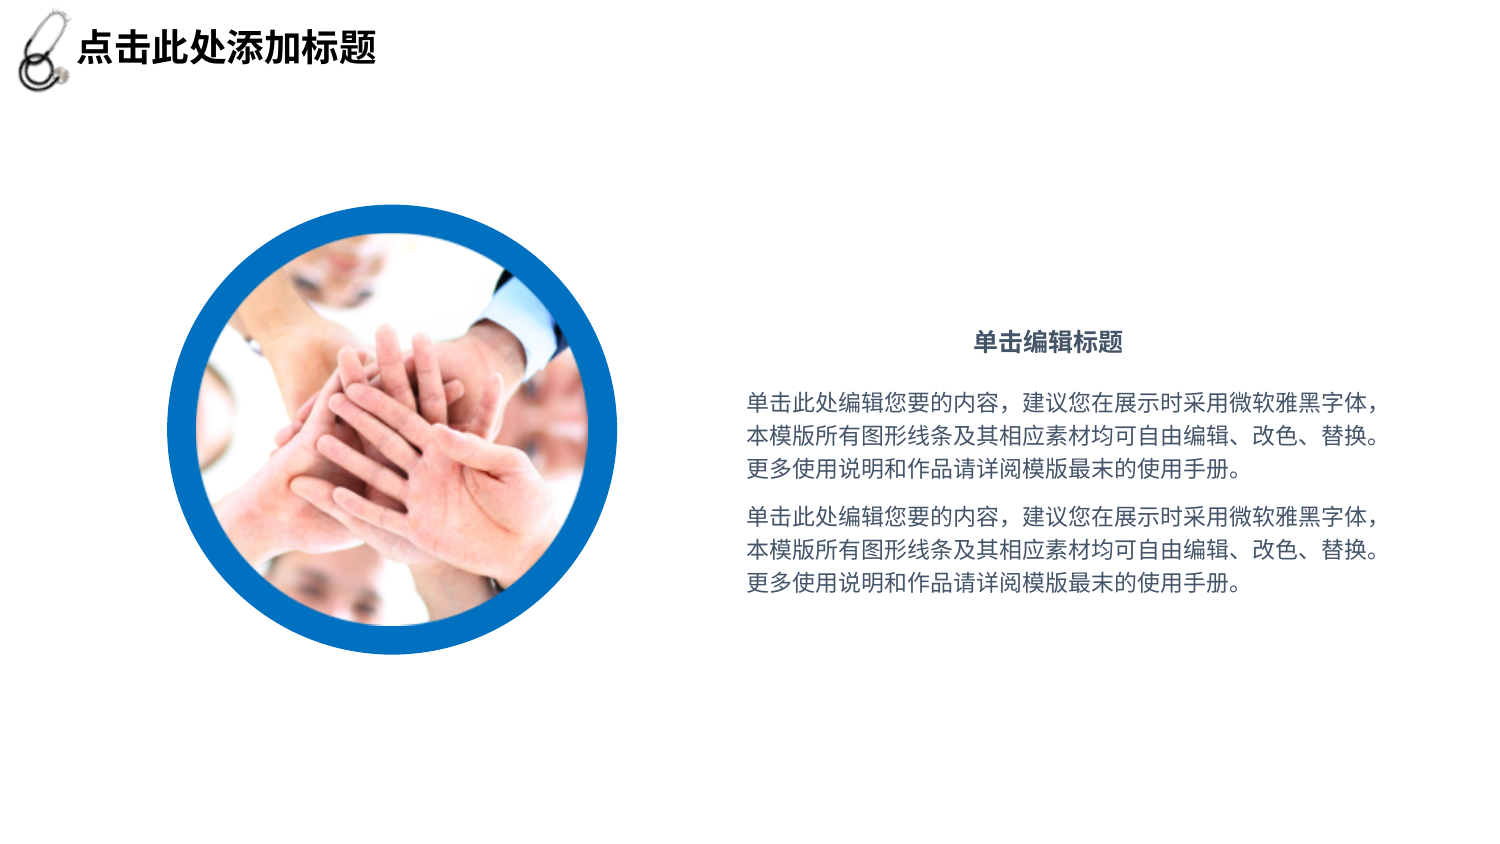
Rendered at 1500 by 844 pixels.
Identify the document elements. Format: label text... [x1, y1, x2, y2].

text_box [297, 634, 487, 655]
text_box [284, 204, 500, 232]
text_box 单击此处编辑您要的内容，建议您在展示时采用微软雅黑字体，本模版所有图形线条及其相应素材均可自由编辑、改色、替换。更多使用说明和作品请详阅模版最末的使用手册。 [746, 382, 1375, 482]
text_box [167, 328, 191, 531]
picture [0, 0, 103, 109]
picture [196, 233, 588, 626]
text_box 点击此处添加标题 [87, 18, 393, 75]
text_box 单击此处编辑您要的内容，建议您在展示时采用微软雅黑字体，本模版所有图形线条及其相应素材均可自由编辑、改色、替换。更多使用说明和作品请详阅模版最末的使用手册。 [746, 496, 1375, 596]
text_box 单击编辑标题 [904, 326, 1193, 357]
text_box [591, 324, 618, 535]
